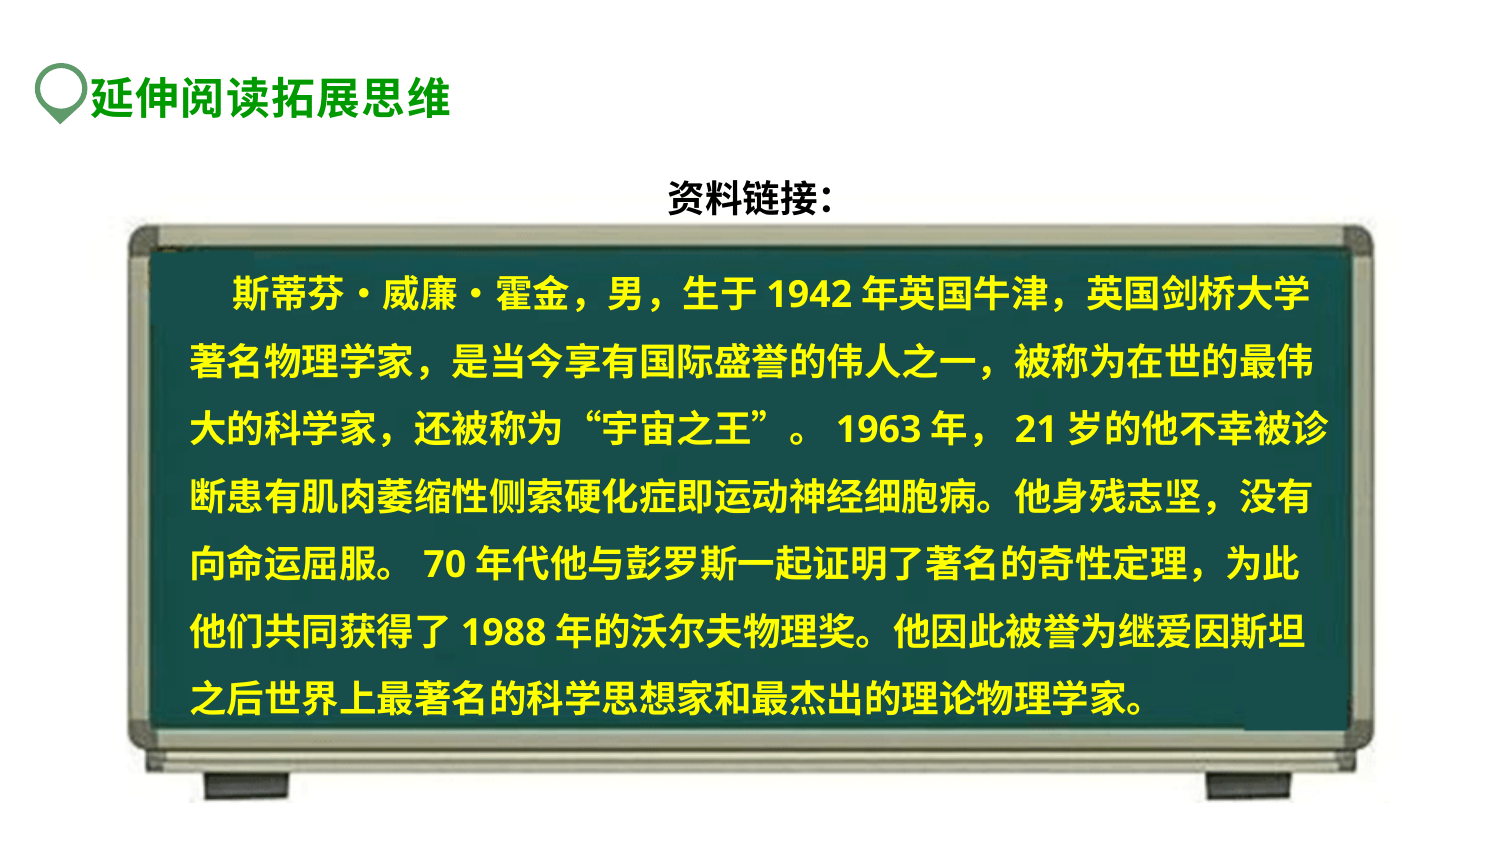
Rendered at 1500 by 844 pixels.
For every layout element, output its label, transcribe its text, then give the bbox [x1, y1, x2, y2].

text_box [34, 62, 472, 132]
picture [87, 195, 1403, 803]
text_box 资料链接： [656, 169, 867, 195]
